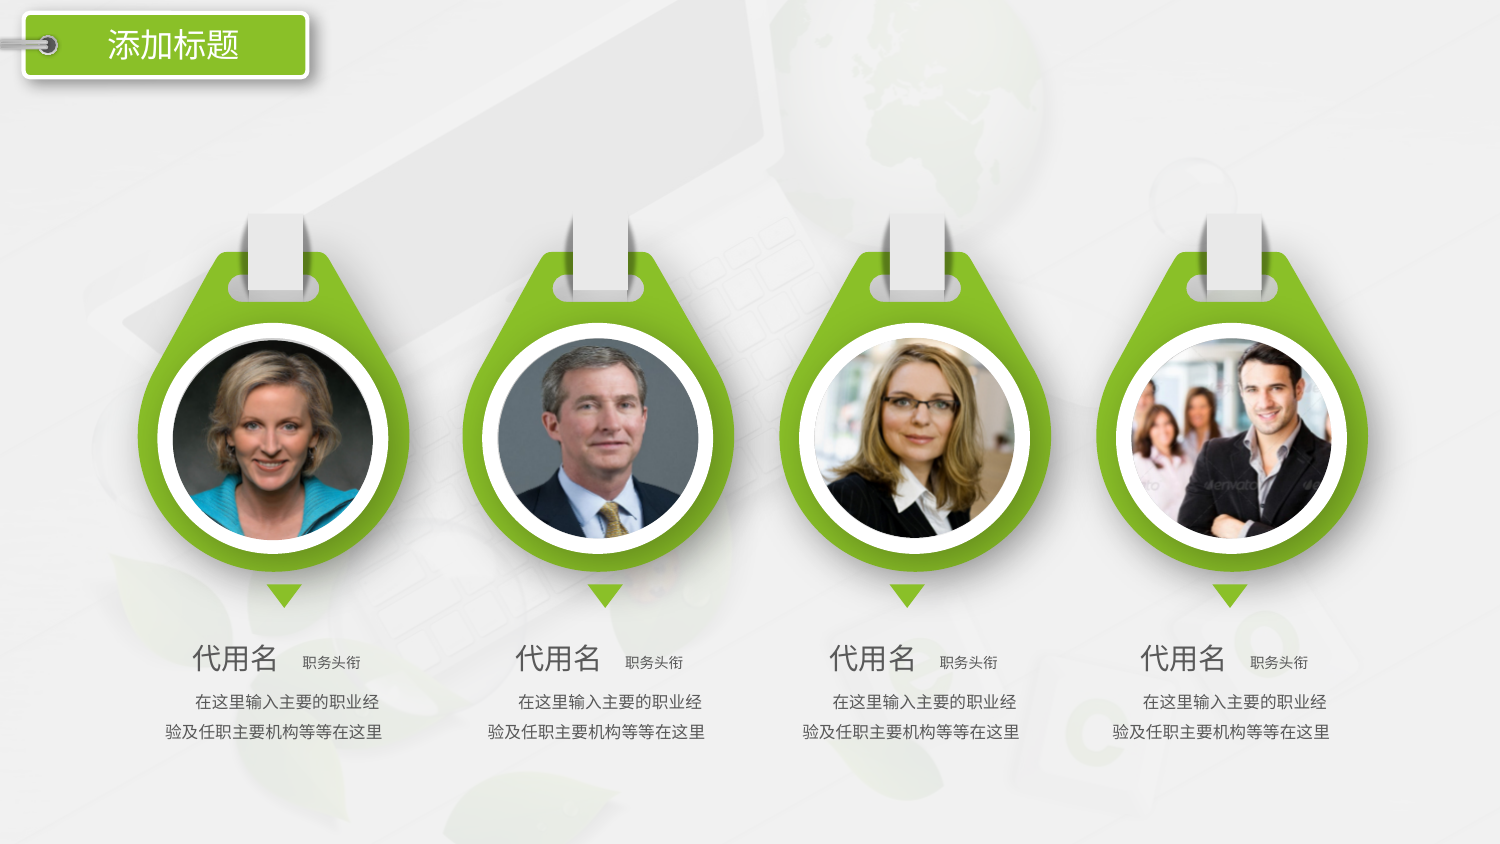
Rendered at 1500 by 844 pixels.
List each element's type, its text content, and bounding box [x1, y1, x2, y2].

text_box 在这里输入主要的职业经验及任职主要机构等等在这里 [150, 674, 403, 750]
text_box 在这里输入主要的职业经验及任职主要机构等等在这里 [1097, 674, 1350, 750]
text_box 代用名 [1125, 632, 1273, 674]
text_box 职务头衔 [287, 646, 378, 674]
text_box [38, 35, 58, 55]
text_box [1096, 211, 1368, 572]
text_box 职务头衔 [1235, 646, 1326, 674]
text_box [889, 584, 925, 608]
text_box 代用名 [177, 632, 326, 674]
text_box 职务头衔 [924, 646, 1015, 674]
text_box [462, 211, 735, 572]
text_box 代用名 [500, 632, 648, 674]
text_box [587, 584, 623, 608]
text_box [0, 40, 48, 49]
text_box 添加标题 [39, 17, 308, 72]
text_box 代用名 [815, 632, 963, 674]
text_box [1212, 584, 1248, 608]
text_box 在这里输入主要的职业经验及任职主要机构等等在这里 [787, 674, 1040, 750]
picture [0, 0, 1500, 844]
text_box 职务头衔 [610, 646, 701, 674]
text_box [266, 584, 302, 608]
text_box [779, 211, 1052, 572]
text_box 在这里输入主要的职业经验及任职主要机构等等在这里 [473, 674, 725, 750]
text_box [137, 211, 410, 572]
text_box [22, 11, 309, 79]
